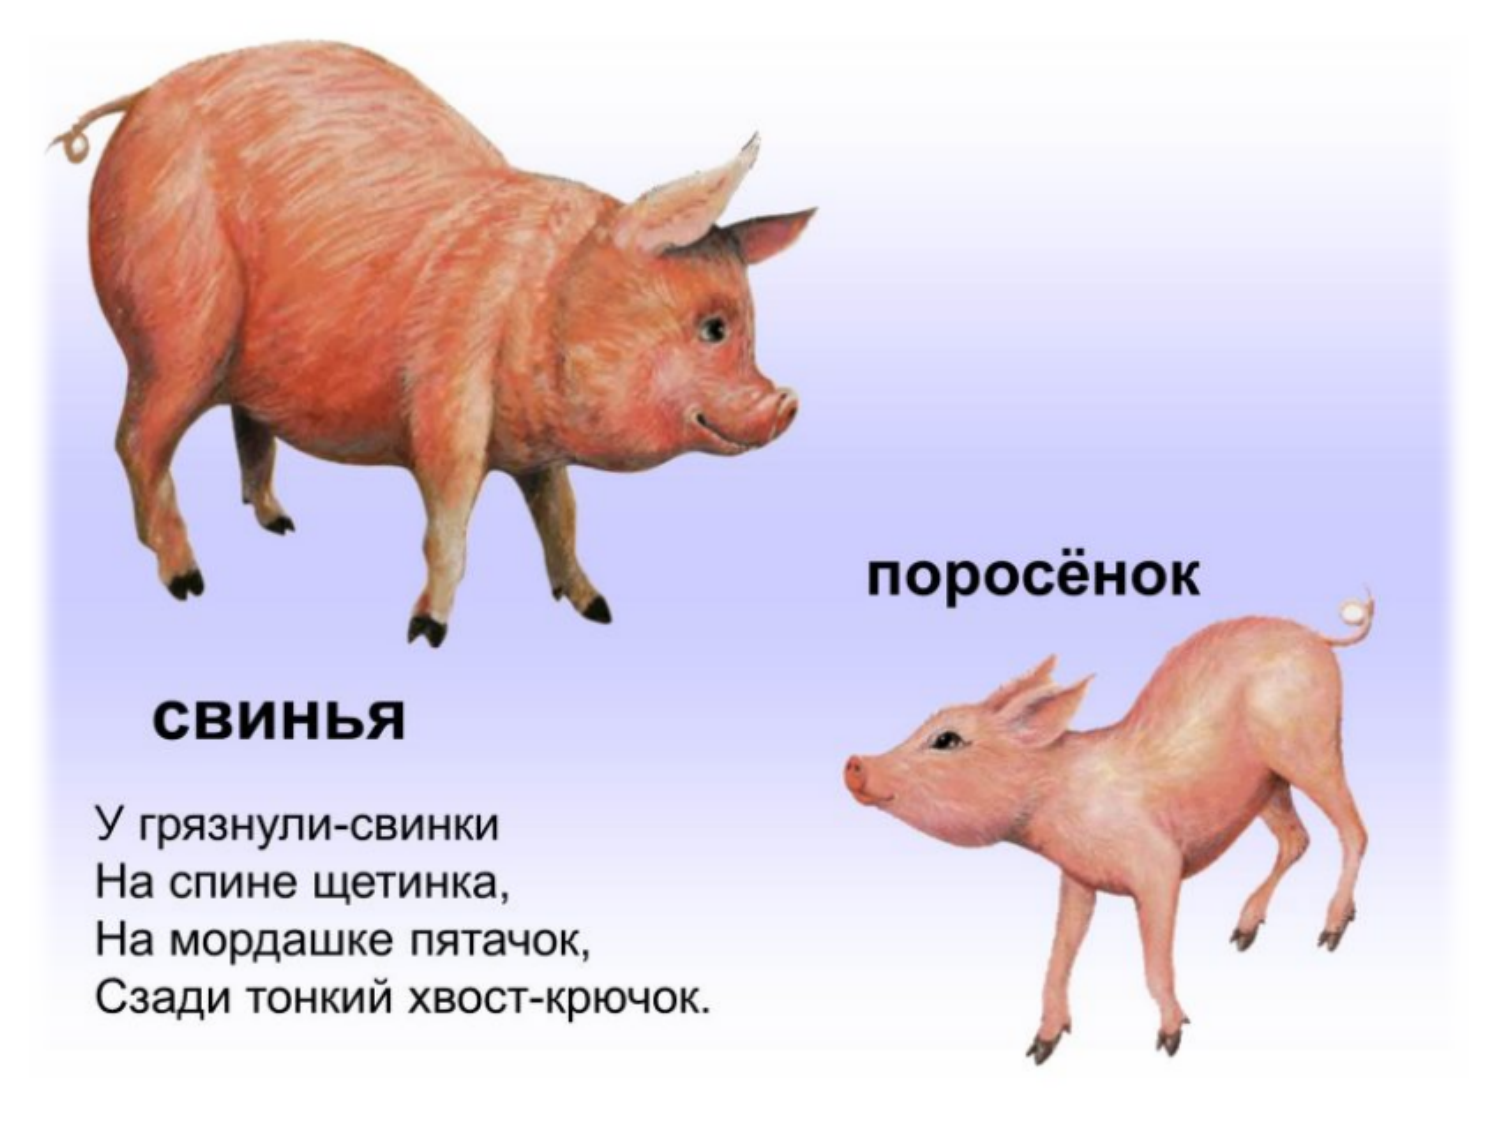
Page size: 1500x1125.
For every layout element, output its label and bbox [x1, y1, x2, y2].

list [29, 18, 1471, 1101]
